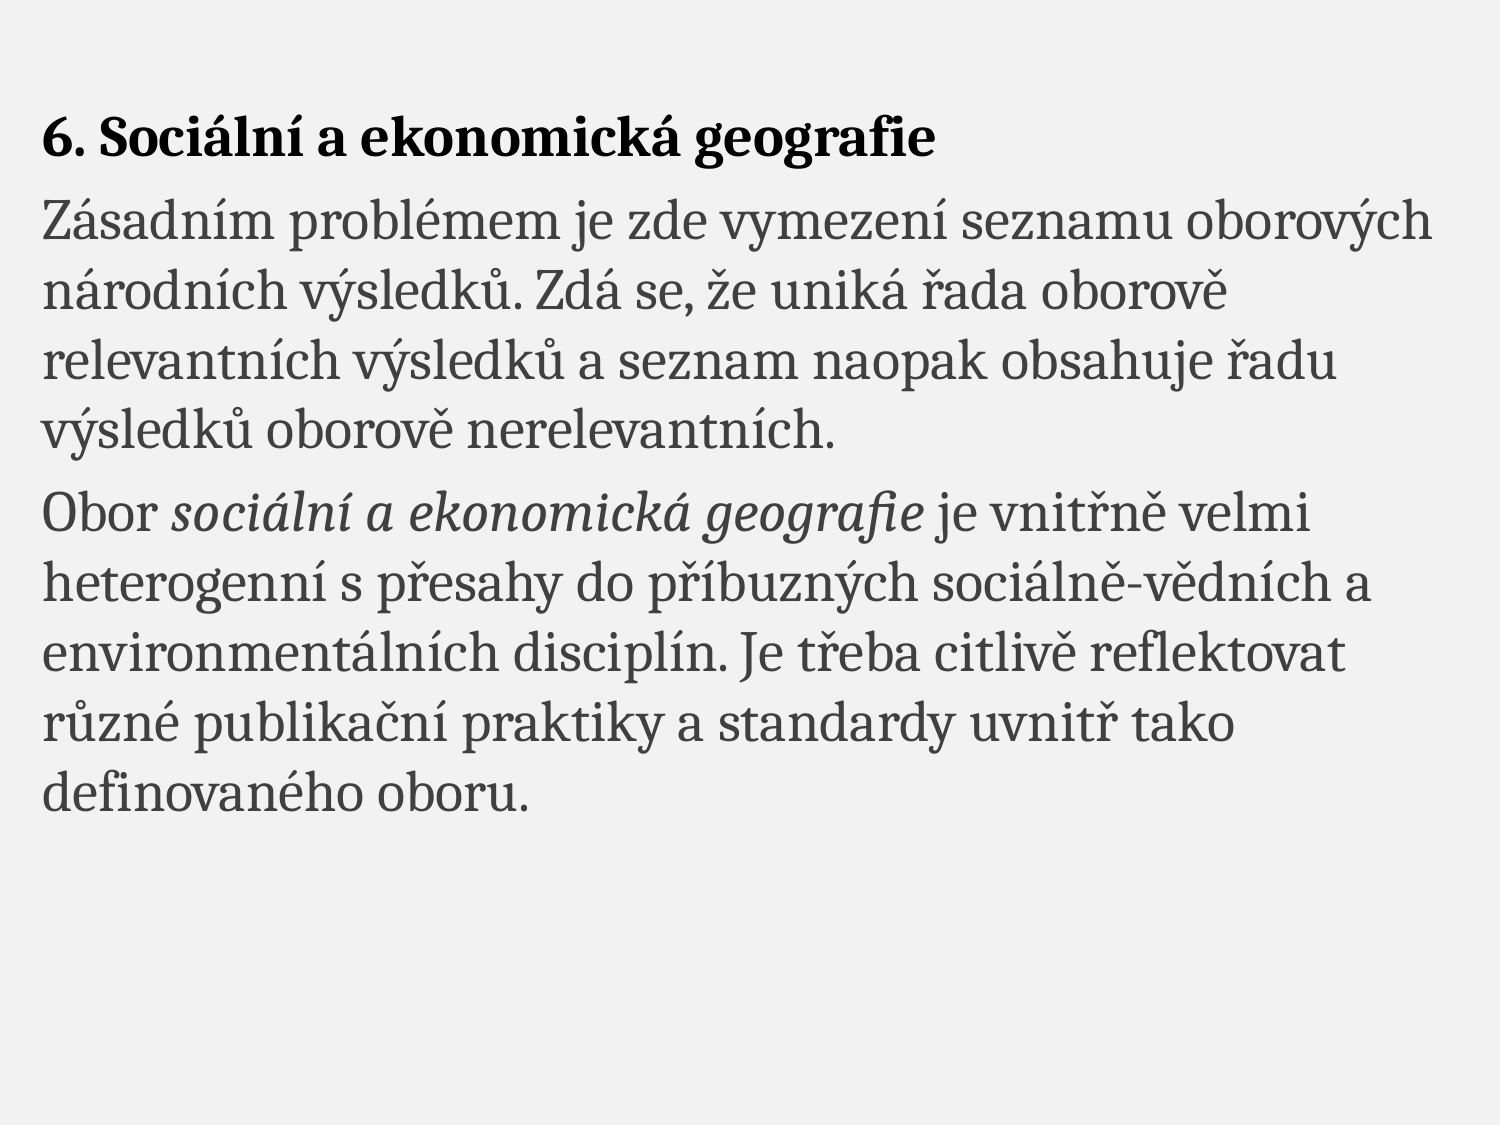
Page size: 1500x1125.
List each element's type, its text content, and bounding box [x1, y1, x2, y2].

list 6. Sociální a ekonomická geografie Zásadním problémem je zde vymezení seznamu oborových národních výsledků. Zdá se, že uniká řada oborově relevantních výsledků a seznam naopak obsahuje řadu výsledků oborově nerelevantních. Obor sociální a ekonomická geografie je vnitřně velmi heterogenní s přesahy do příbuzných sociálně-vědních a environmentálních disciplín. Je třeba citlivě reflektovat různé publikační praktiky a standardy uvnitř tako definovaného oboru. [27, 90, 1451, 1090]
